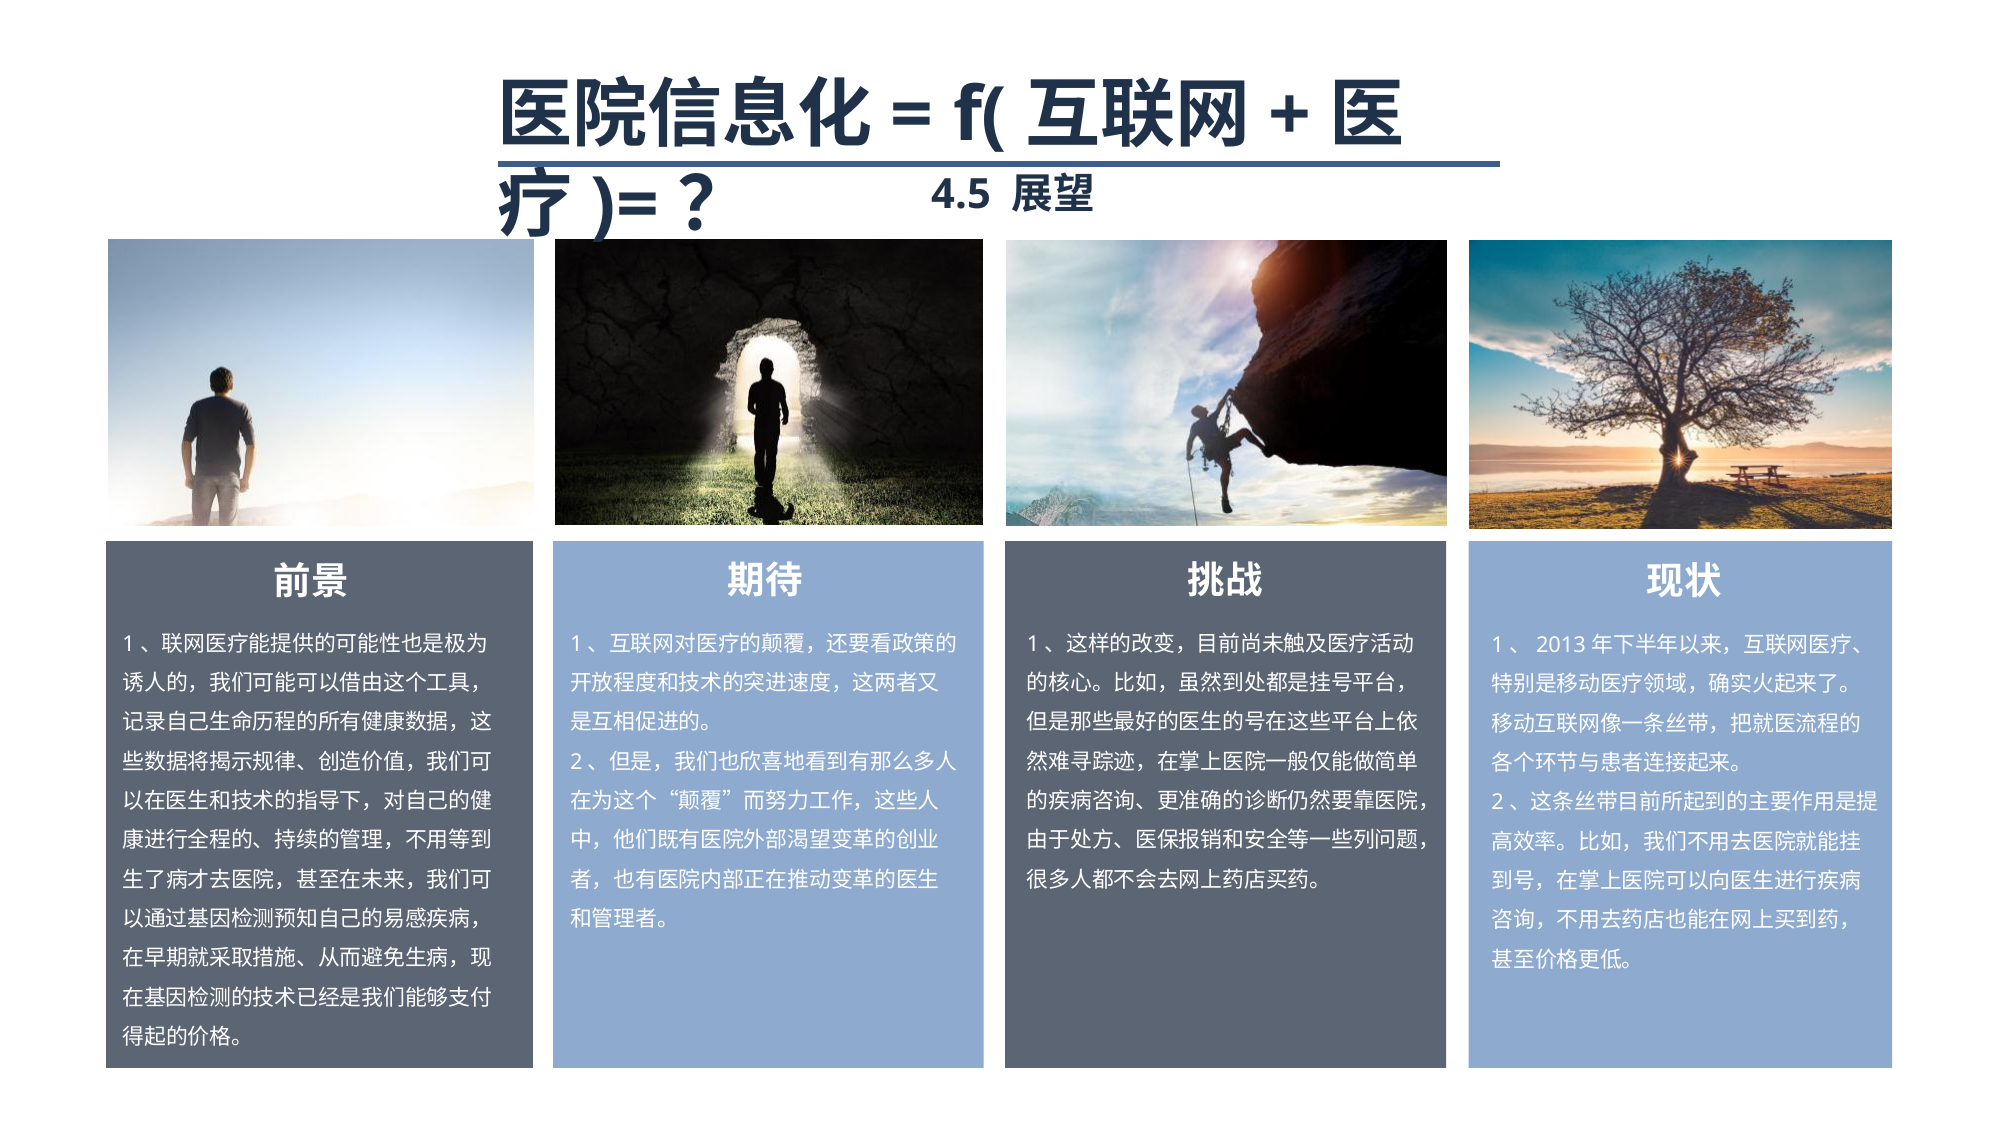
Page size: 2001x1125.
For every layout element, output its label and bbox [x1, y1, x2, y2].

text_box [103, 541, 524, 1058]
text_box [1012, 539, 1439, 903]
text_box [497, 65, 1563, 218]
text_box [1004, 540, 1447, 1069]
text_box [1474, 541, 1895, 983]
picture [108, 239, 534, 526]
text_box [552, 540, 985, 1069]
picture [1006, 240, 1447, 526]
picture [555, 239, 983, 525]
text_box [105, 540, 534, 1069]
picture [1468, 240, 1892, 529]
text_box [1468, 540, 1893, 1069]
text_box [555, 539, 975, 943]
